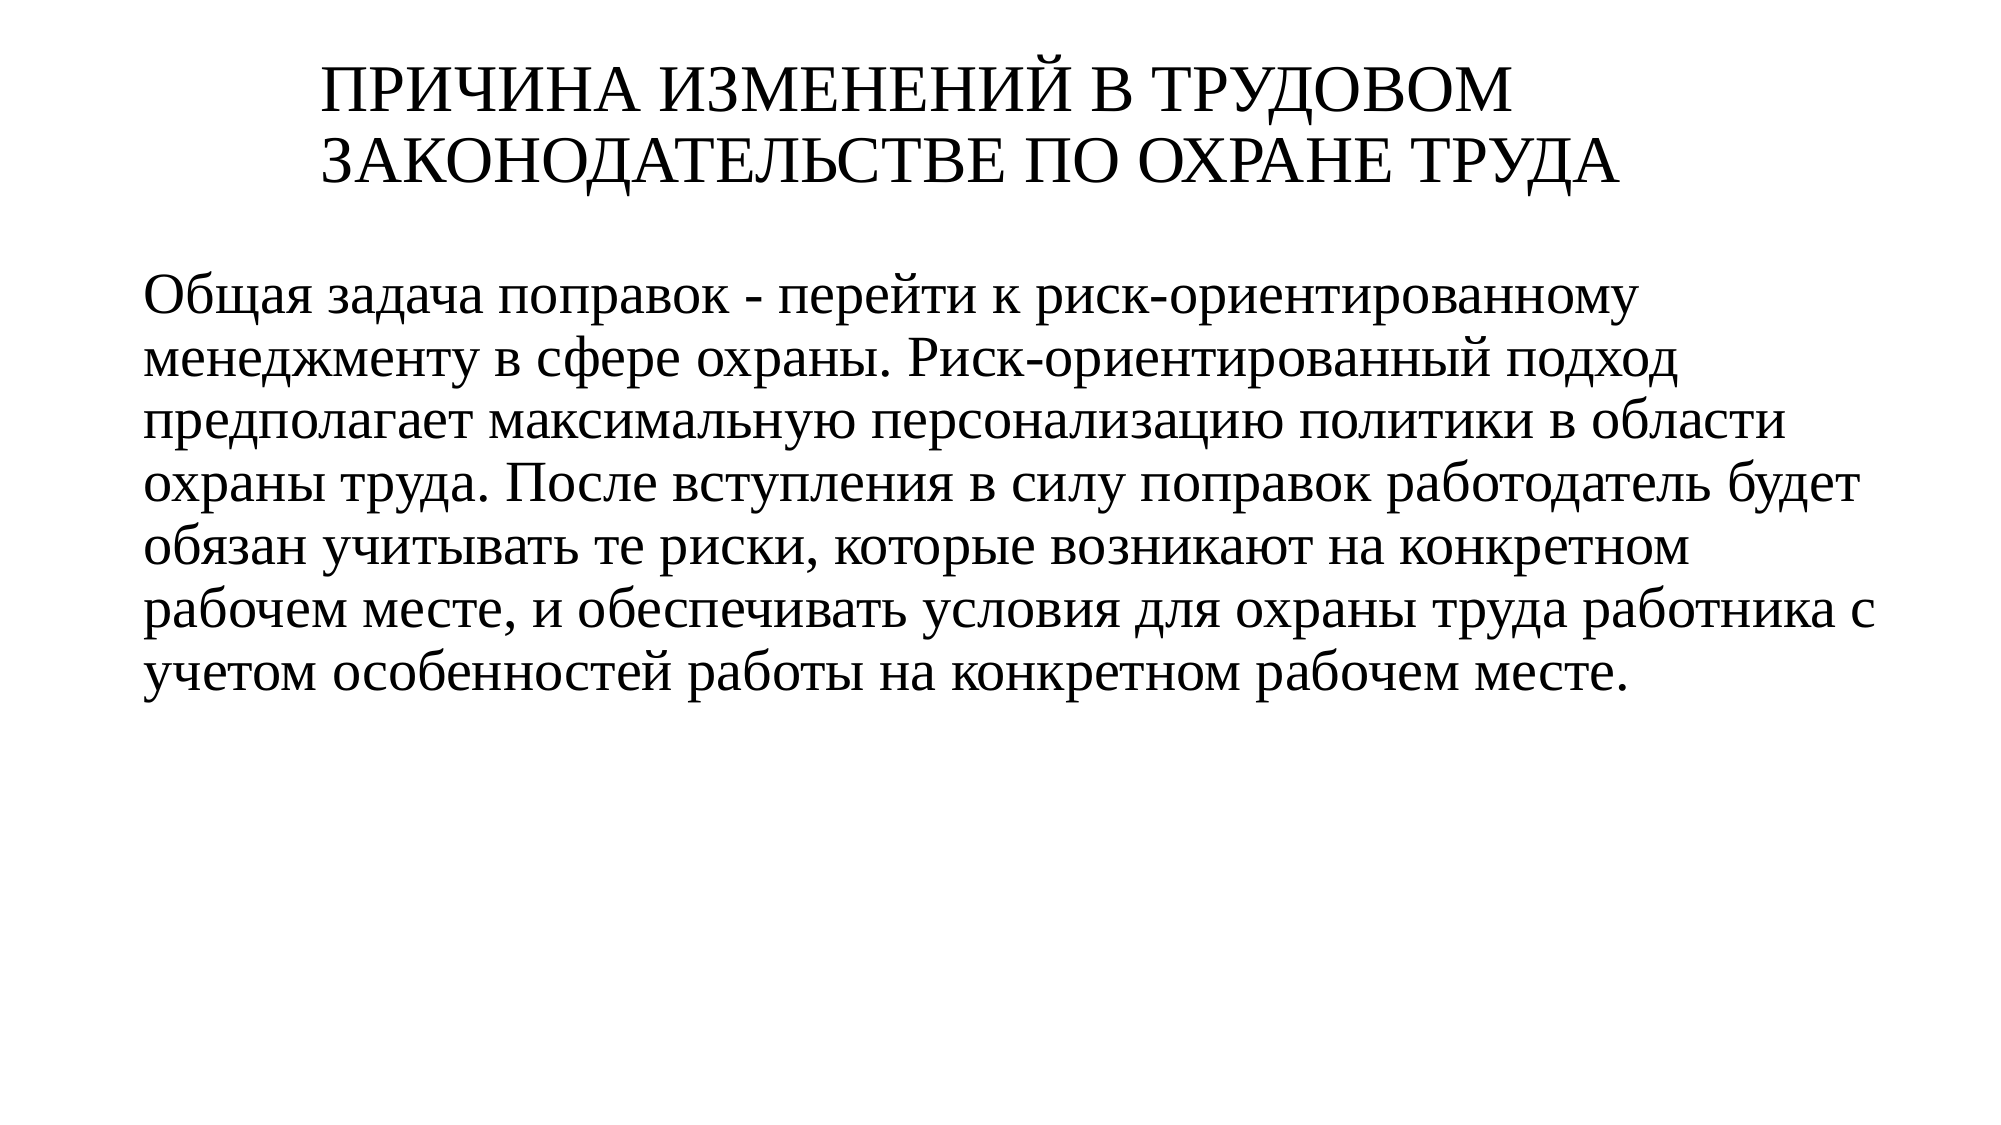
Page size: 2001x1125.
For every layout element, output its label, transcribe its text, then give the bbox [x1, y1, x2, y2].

title Причина изменений в трудовом законодательстве по охране труда [305, 78, 1700, 173]
list Общая задача поправок - перейти к риск-ориентированному менеджменту в сфере охраны. Риск-ориентированный подход предполагает максимальную персонализацию политики в области охраны труда. После вступления в силу поправок работодатель будет обязан учитывать те риски, которые возникают на конкретном рабочем месте, и обеспечивать условия для охраны труда работника с учетом особенностей работы на конкретном рабочем месте. [128, 255, 1902, 942]
